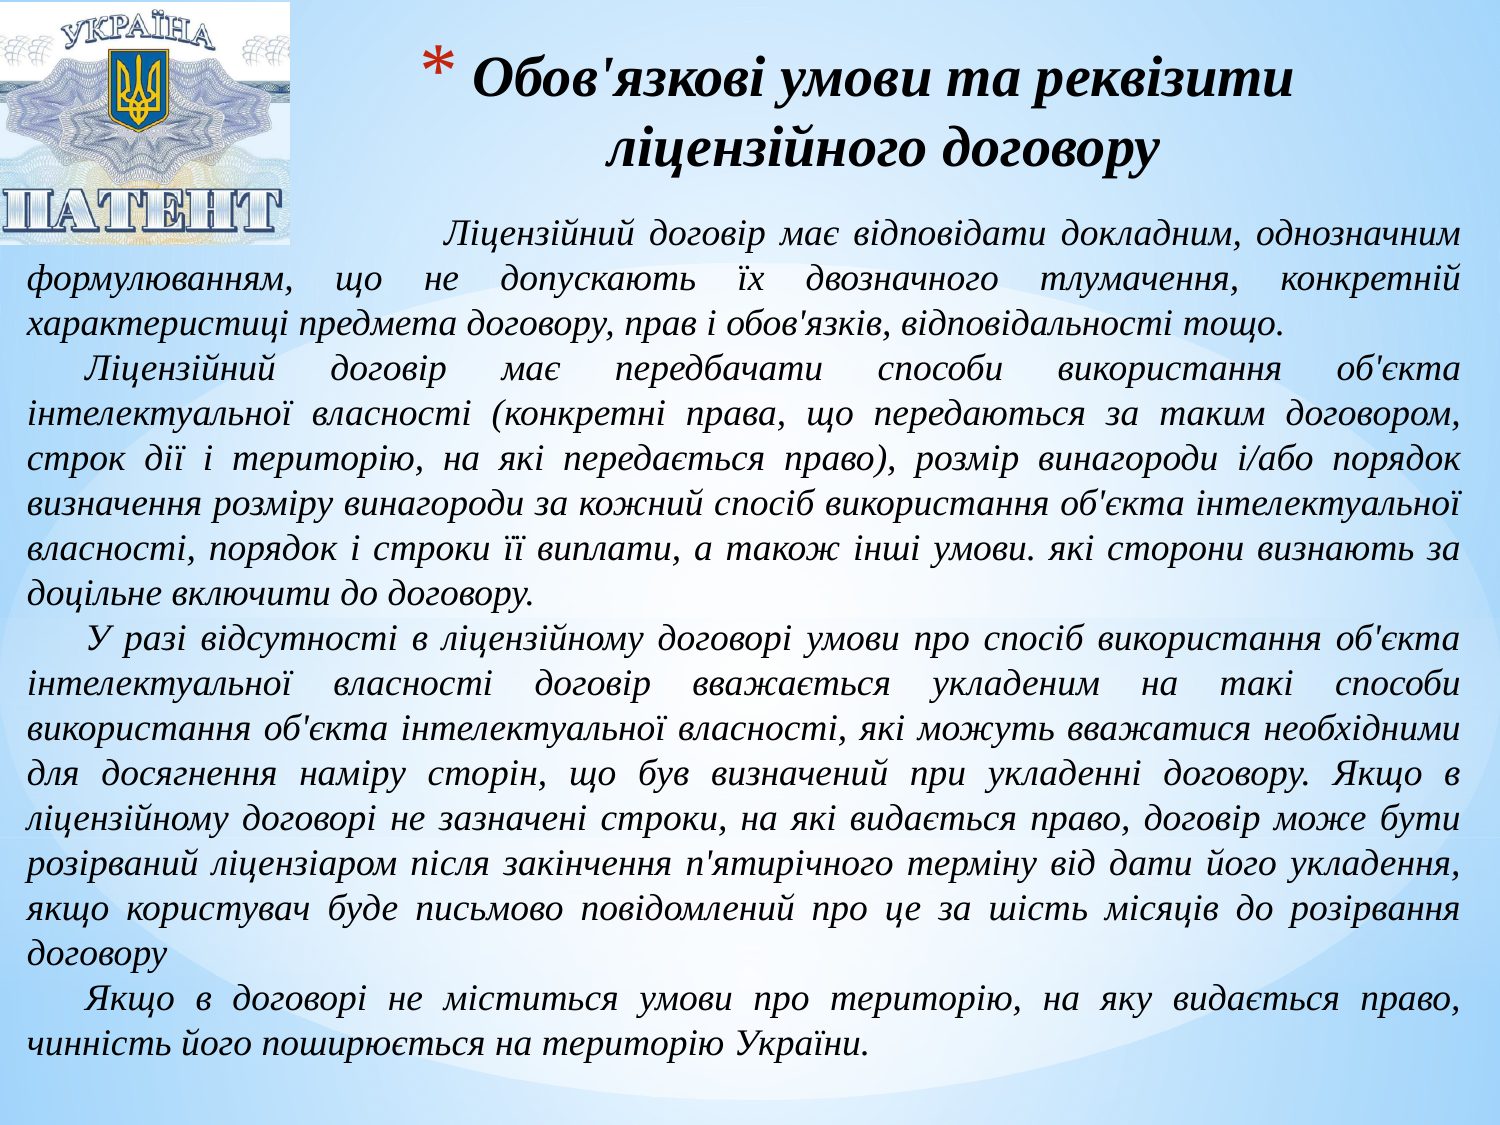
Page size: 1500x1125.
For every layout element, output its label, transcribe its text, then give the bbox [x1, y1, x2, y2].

text_box Ліцензійний договір має відповідати докладним, однозначним формулюванням, що не допускають їх двозначного тлумачення, конкретній характеристиці предмета договору, прав і обов'язків, відповідальності тощо. Ліцензійний договір має передбачати способи використання об'єкта інтелектуальної власності (конкретні права, що передаються за таким договором, строк дії і територію, на які передається право), розмір винагороди і/або порядок визначення розміру винагороди за кожний спосіб використання об'єкта інтелектуальної власності, порядок і строки її виплати, а також інші умови. які сторони визнають за доцільне включити до договору. У разі відсутності в ліцензійному договорі умови про спосіб використання об'єкта інтелектуальної власності договір вважається укладеним на такі способи використання об'єкта інтелектуальної власності, які можуть вважатися необхідними для досягнення наміру сторін, що був визначений при укладенні договору. Якщо в ліцензійному договорі не зазначені строки, на які видається право, договір може бути розірваний ліцензіаром після закінчення п'ятирічного терміну від дати його укладення, якщо користувач буде письмово повідомлений про це за шість місяців до розірвання договору Якщо в договорі не міститься умови про територію, на яку видається право, чинність його поширюється на територію України. [12, 201, 1477, 1071]
picture [0, 2, 290, 245]
title Обов'язкові умови та реквізити ліцензійного договору [295, 30, 1427, 209]
